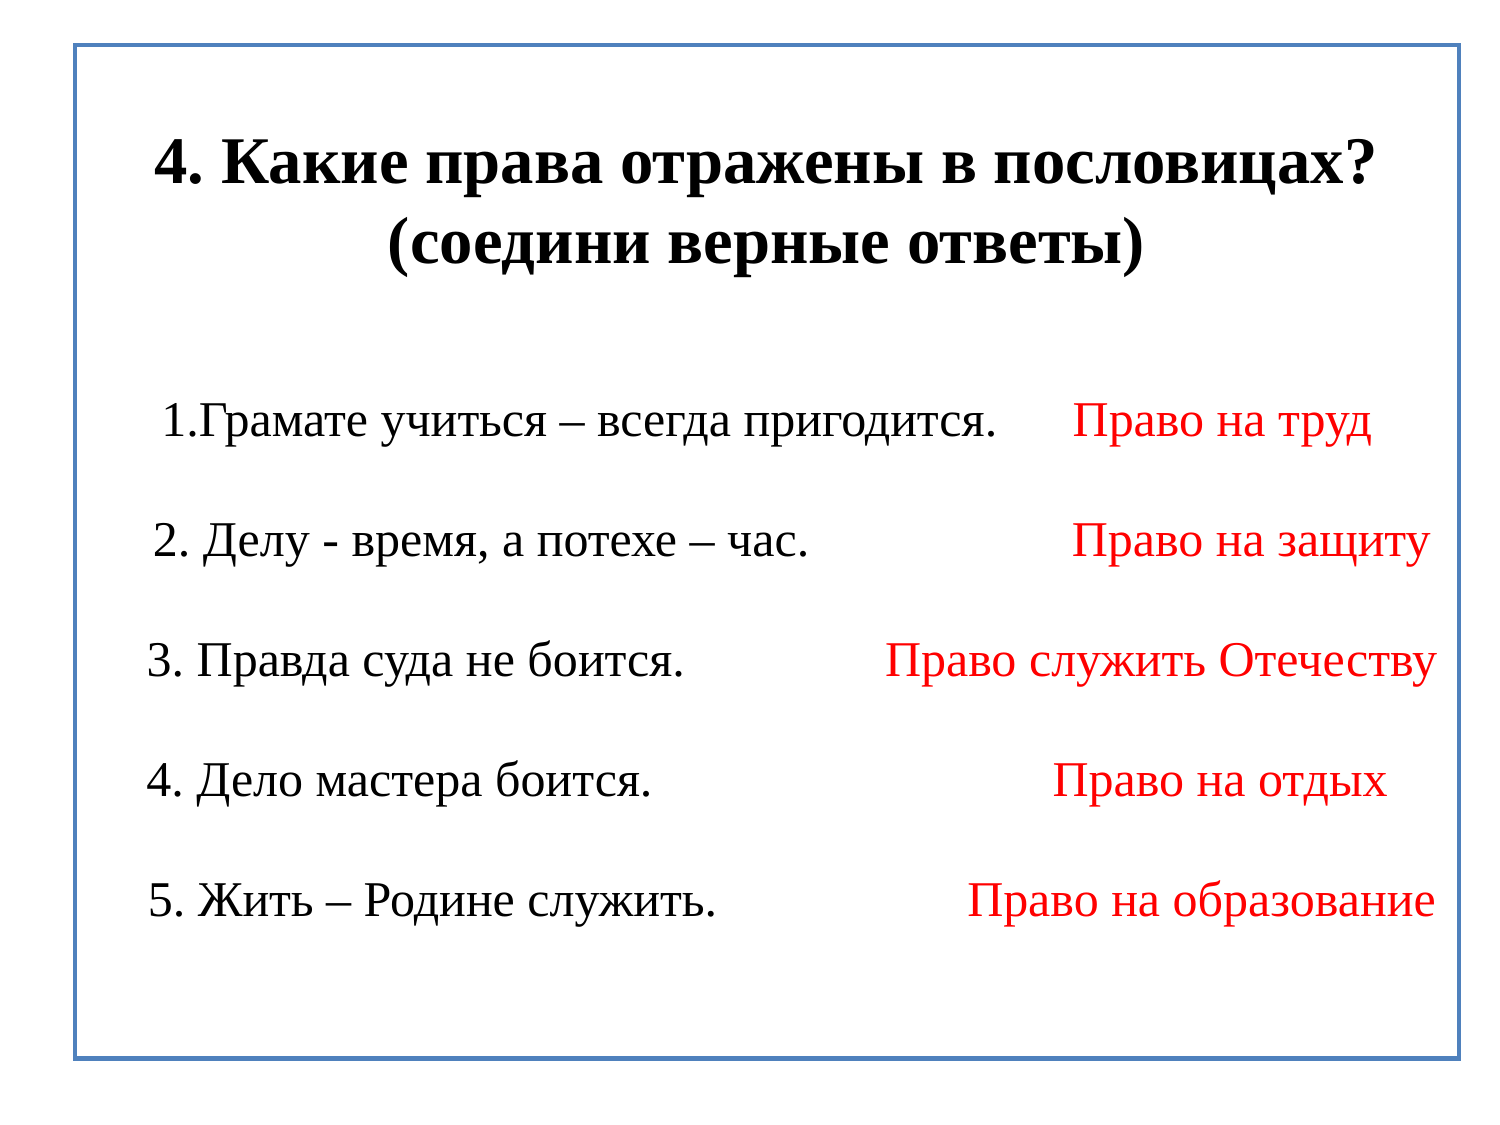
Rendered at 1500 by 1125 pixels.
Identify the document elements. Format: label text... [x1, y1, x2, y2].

title 4. Какие права отражены в пословицах? (соедини верные ответы) 1.Грамате учиться – всегда пригодится. Право на труд 2. Делу - время, а потехе – час. Право на защиту 3. Правда суда не боится. Право служить Отечеству 4. Дело мастера боится. Право на отдых 5. Жить – Родине служить. Право на образование [73, 43, 1461, 1061]
